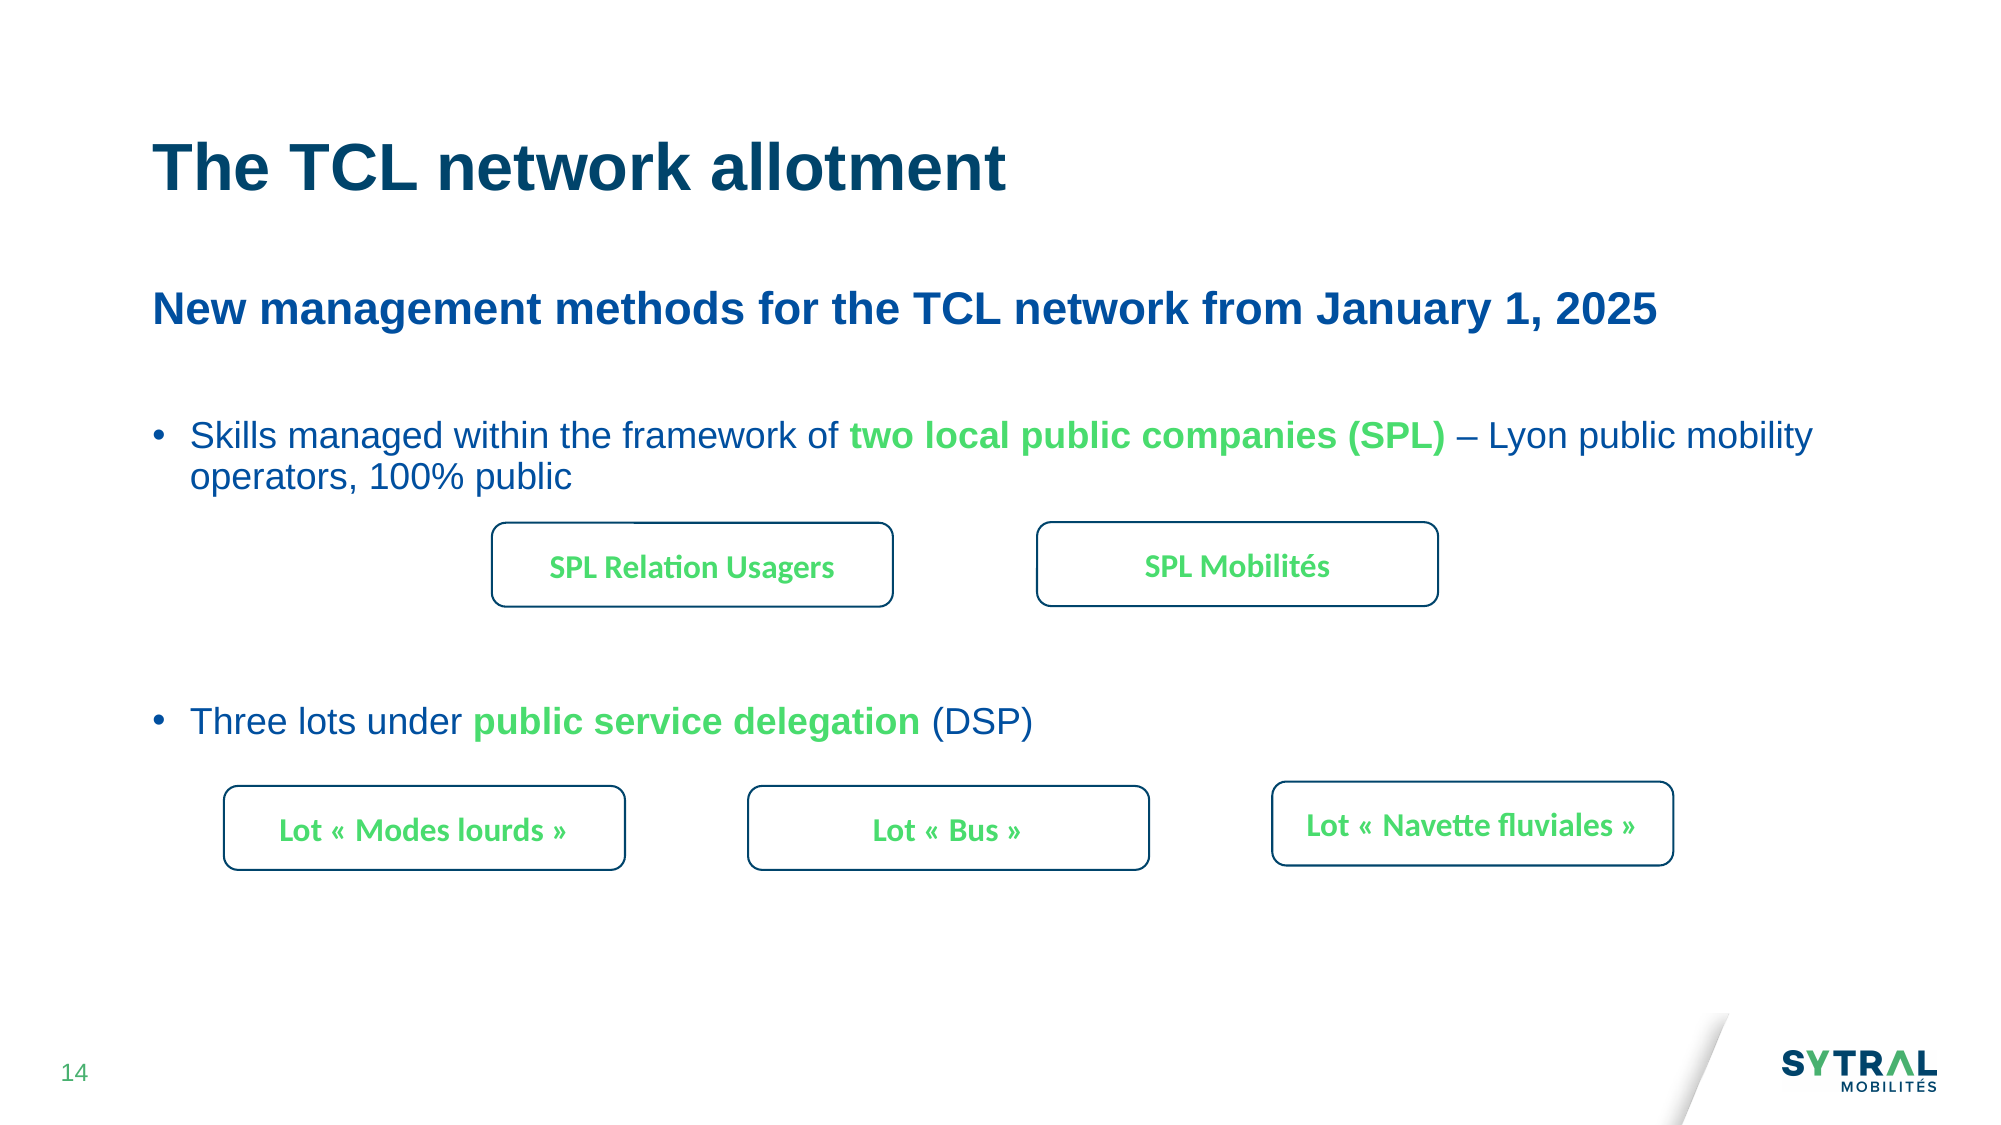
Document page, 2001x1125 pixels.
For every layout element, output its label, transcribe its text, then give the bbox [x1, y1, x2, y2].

text_box SPL Mobilités [1035, 521, 1440, 608]
text_box Lot « Navette fluviales » [1271, 780, 1675, 867]
text_box SPL Relation Usagers [490, 521, 894, 608]
text_box 14 [45, 1041, 130, 1101]
picture [1584, 1013, 2001, 1125]
text_box Lot « Modes lourds » [222, 784, 627, 871]
title The TCL network allotment [137, 59, 1863, 277]
list New management methods for the TCL network from January 1, 2025 Skills managed within the framework of two local public companies (SPL) – Lyon public mobility operators, 100% public Three lots under public service delegation (DSP) [137, 277, 1863, 1014]
text_box Lot « Bus » [747, 784, 1151, 871]
